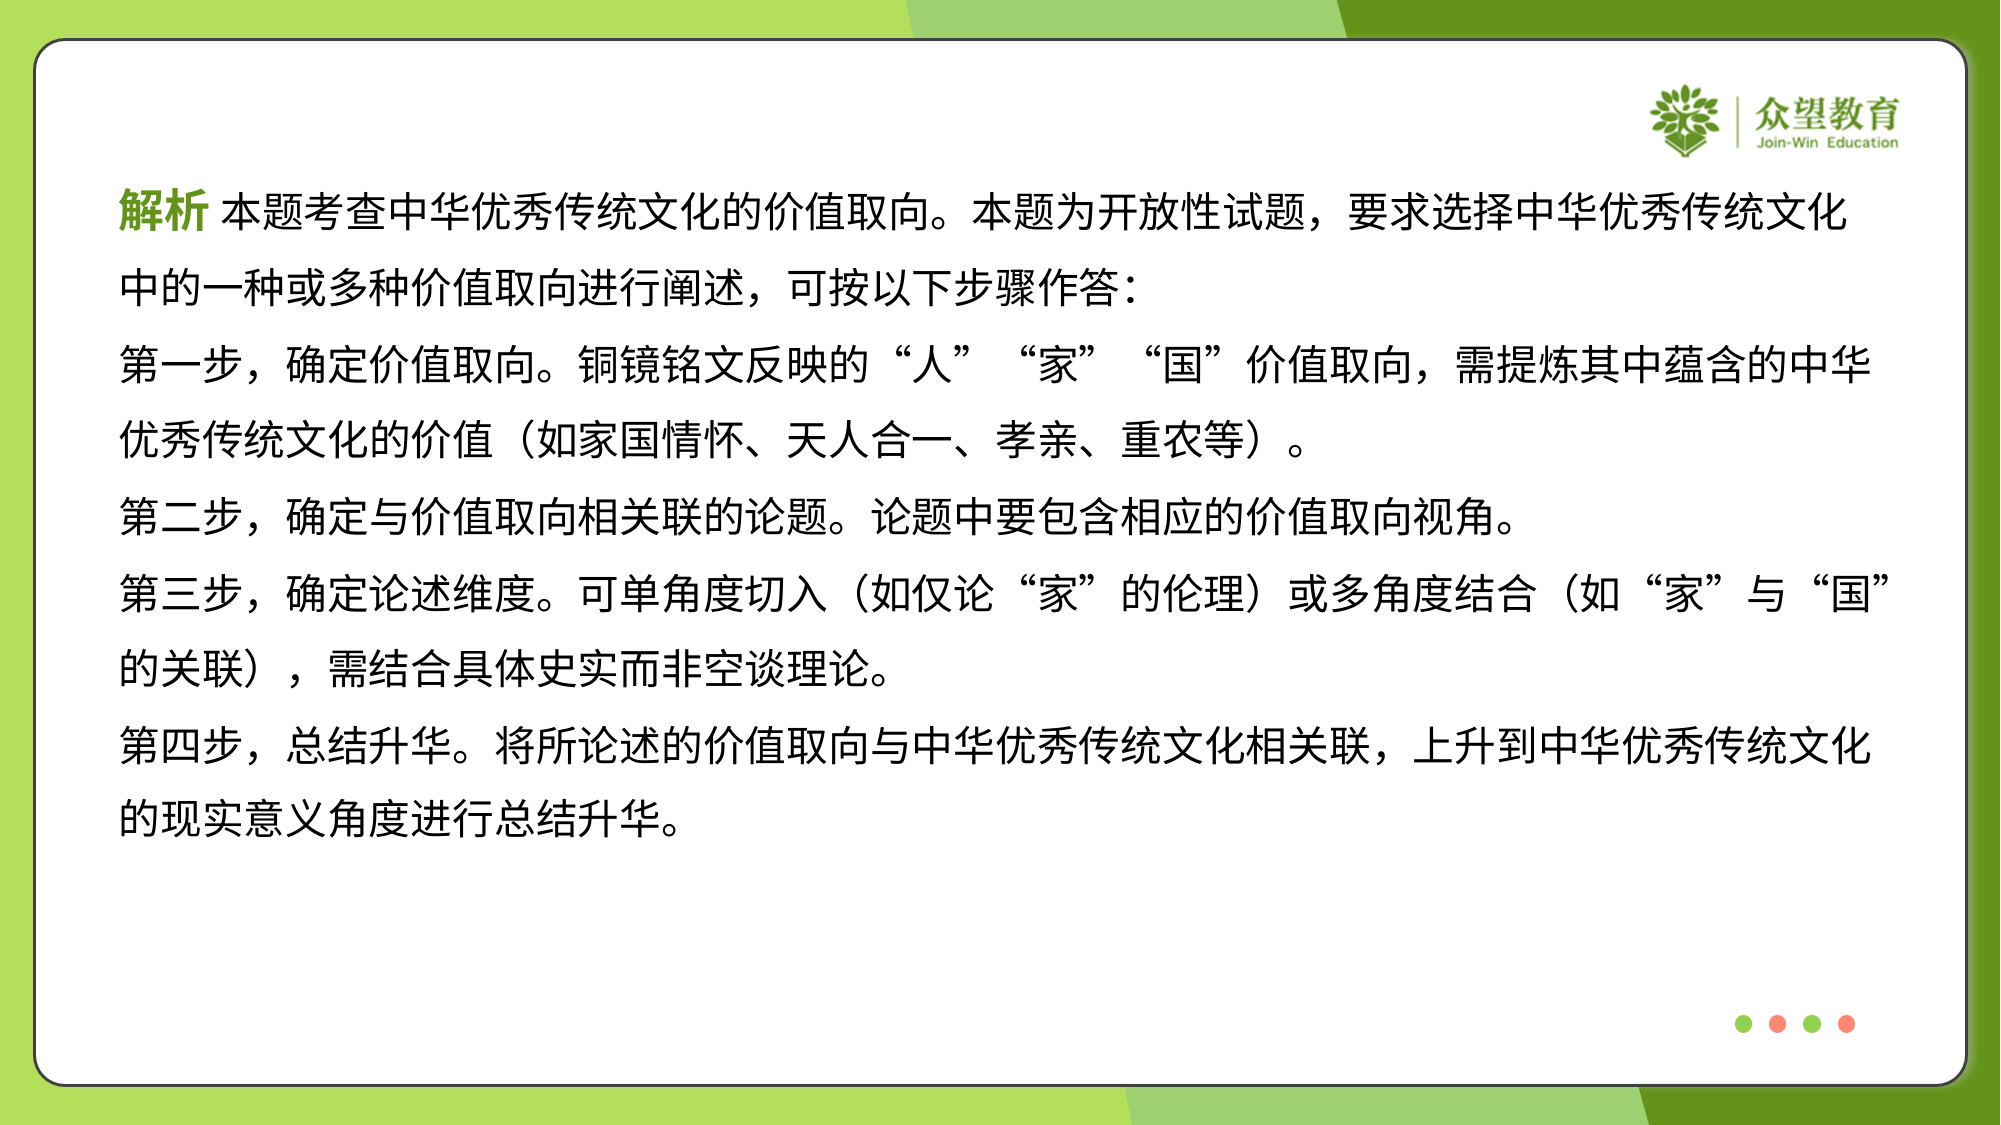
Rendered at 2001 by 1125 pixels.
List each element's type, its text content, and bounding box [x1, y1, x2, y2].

text_box 解析 本题考查中华优秀传统文化的价值取向。本题为开放性试题，要求选择中华优秀传统文化 中的一种或多种价值取向进行阐述，可按以下步骤作答： 第一步，确定价值取向。铜镜铭文反映的“人”“家”“国”价值取向，需提炼其中蕴含的中华 优秀传统文化的价值（如家国情怀、天人合一、孝亲、重农等）。 第二步，确定与价值取向相关联的论题。论题中要包含相应的价值取向视角。 第三步，确定论述维度。可单角度切入（如仅论“家”的伦理）或多角度结合（如“家”与“国” 的关联），需结合具体史实而非空谈理论。 第四步，总结升华。将所论述的价值取向与中华优秀传统文化相关联，上升到中华优秀传统文化 的现实意义角度进行总结升华。 [118, 159, 1883, 836]
picture [0, 0, 2000, 1125]
